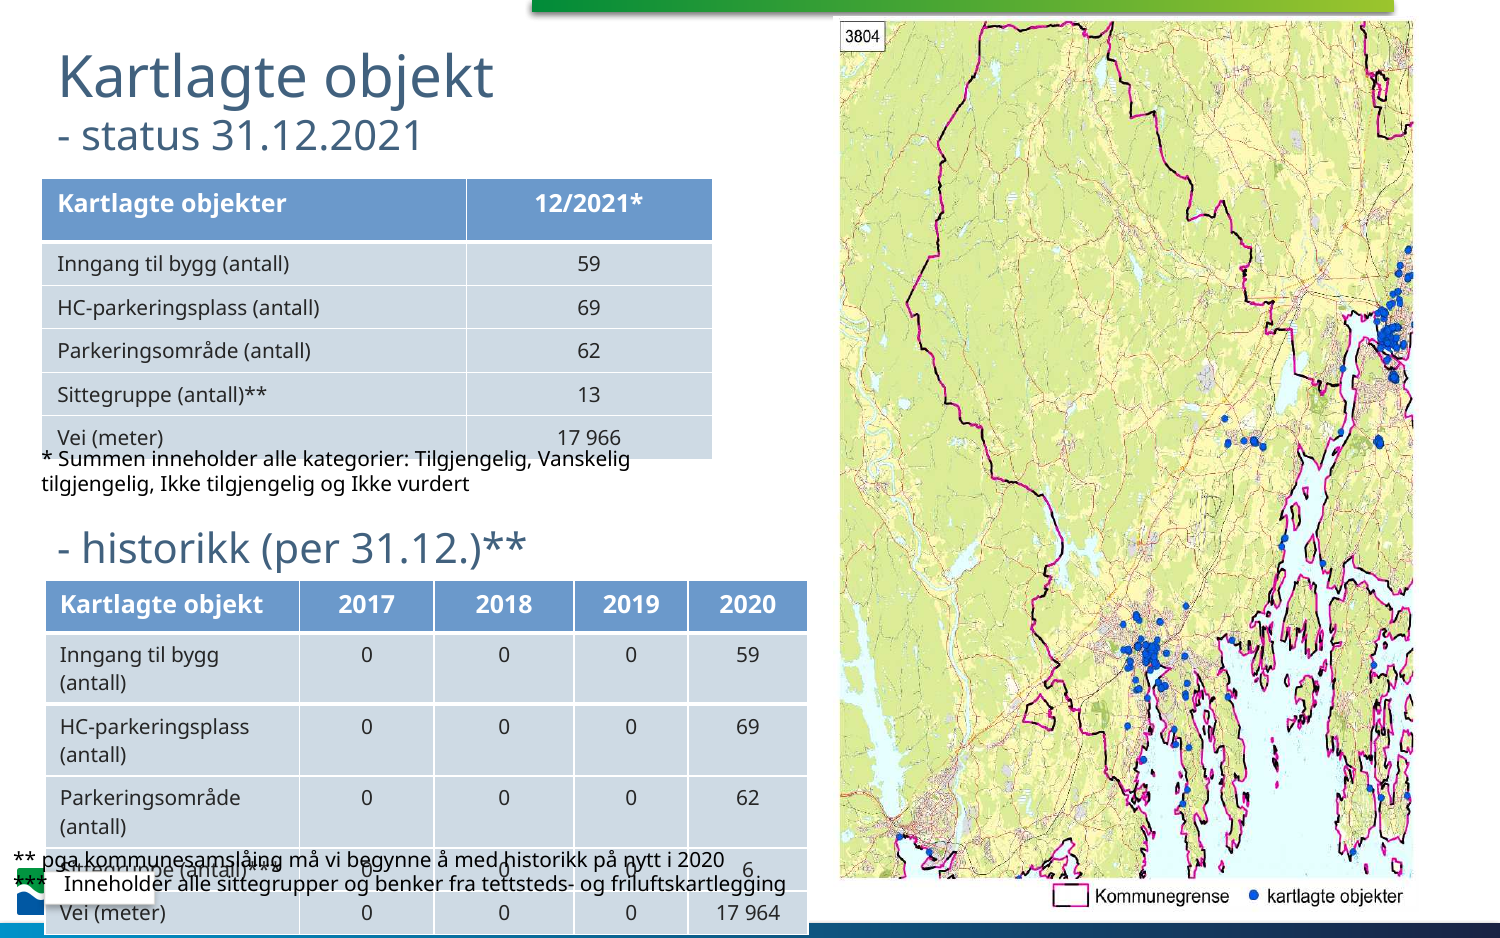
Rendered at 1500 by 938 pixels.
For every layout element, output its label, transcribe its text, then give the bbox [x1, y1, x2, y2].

table_cell 0 [575, 777, 687, 838]
table_cell 0 [300, 904, 433, 934]
table_cell 0 [575, 706, 687, 775]
text_box ** pga kommunesamslåing må vi begynne å med historikk på nytt i 2020 *** Inneholder alle sittegrupper og benker fra tettsteds- og friluftskartlegging [0, 838, 802, 904]
table_cell 62 [689, 777, 807, 847]
table_cell 6 [802, 849, 807, 890]
table_cell 17 966 [467, 416, 712, 459]
table_cell Vei (meter) [46, 904, 299, 934]
table_cell 13 [467, 373, 712, 415]
table_cell 0 [435, 777, 573, 838]
picture [833, 16, 1419, 913]
table_cell Inngang til bygg (antall) [42, 244, 466, 285]
table_cell 0 [435, 904, 573, 934]
table_cell 0 [300, 706, 433, 775]
table_cell 0 [575, 904, 687, 934]
table_header 2020 [689, 581, 807, 631]
table_cell 59 [689, 635, 807, 702]
table_cell 0 [575, 635, 687, 702]
table_cell Parkeringsområde (antall) [42, 329, 466, 372]
table_header Kartlagte objekt [46, 581, 299, 631]
text_box Kartlagte objekt - status 31.12.2021 [42, 24, 828, 167]
table_cell HC-parkeringsplass (antall) [46, 706, 299, 775]
table_header 2018 [435, 581, 573, 631]
text_box - historikk (per 31.12.)** [42, 496, 828, 580]
table_header Kartlagte objekter [42, 179, 466, 240]
table_cell 0 [435, 706, 573, 775]
table_cell 0 [300, 635, 433, 702]
table_header 2019 [575, 581, 687, 631]
table_cell 0 [435, 635, 573, 702]
table_cell 17 964 [689, 892, 807, 934]
table_header 2017 [300, 581, 433, 631]
text_box * Summen inneholder alle kategorier: Tilgjengelig, Vanskelig tilgjengelig, Ikke tilgjengelig og Ikke vurdert [26, 438, 711, 504]
table_cell 62 [467, 329, 712, 372]
table_cell Inngang til bygg (antall) [46, 635, 299, 702]
table_cell HC-parkeringsplass (antall) [42, 286, 466, 328]
table_cell 59 [467, 244, 712, 285]
table_header 12/2021* [467, 179, 712, 240]
table_cell 69 [689, 706, 807, 775]
table_cell Vei (meter) [42, 416, 466, 438]
table_cell Parkeringsområde (antall) [46, 777, 299, 838]
table_cell 69 [467, 286, 712, 328]
table_cell 0 [300, 777, 433, 838]
table_cell Sittegruppe (antall)** [42, 373, 466, 415]
